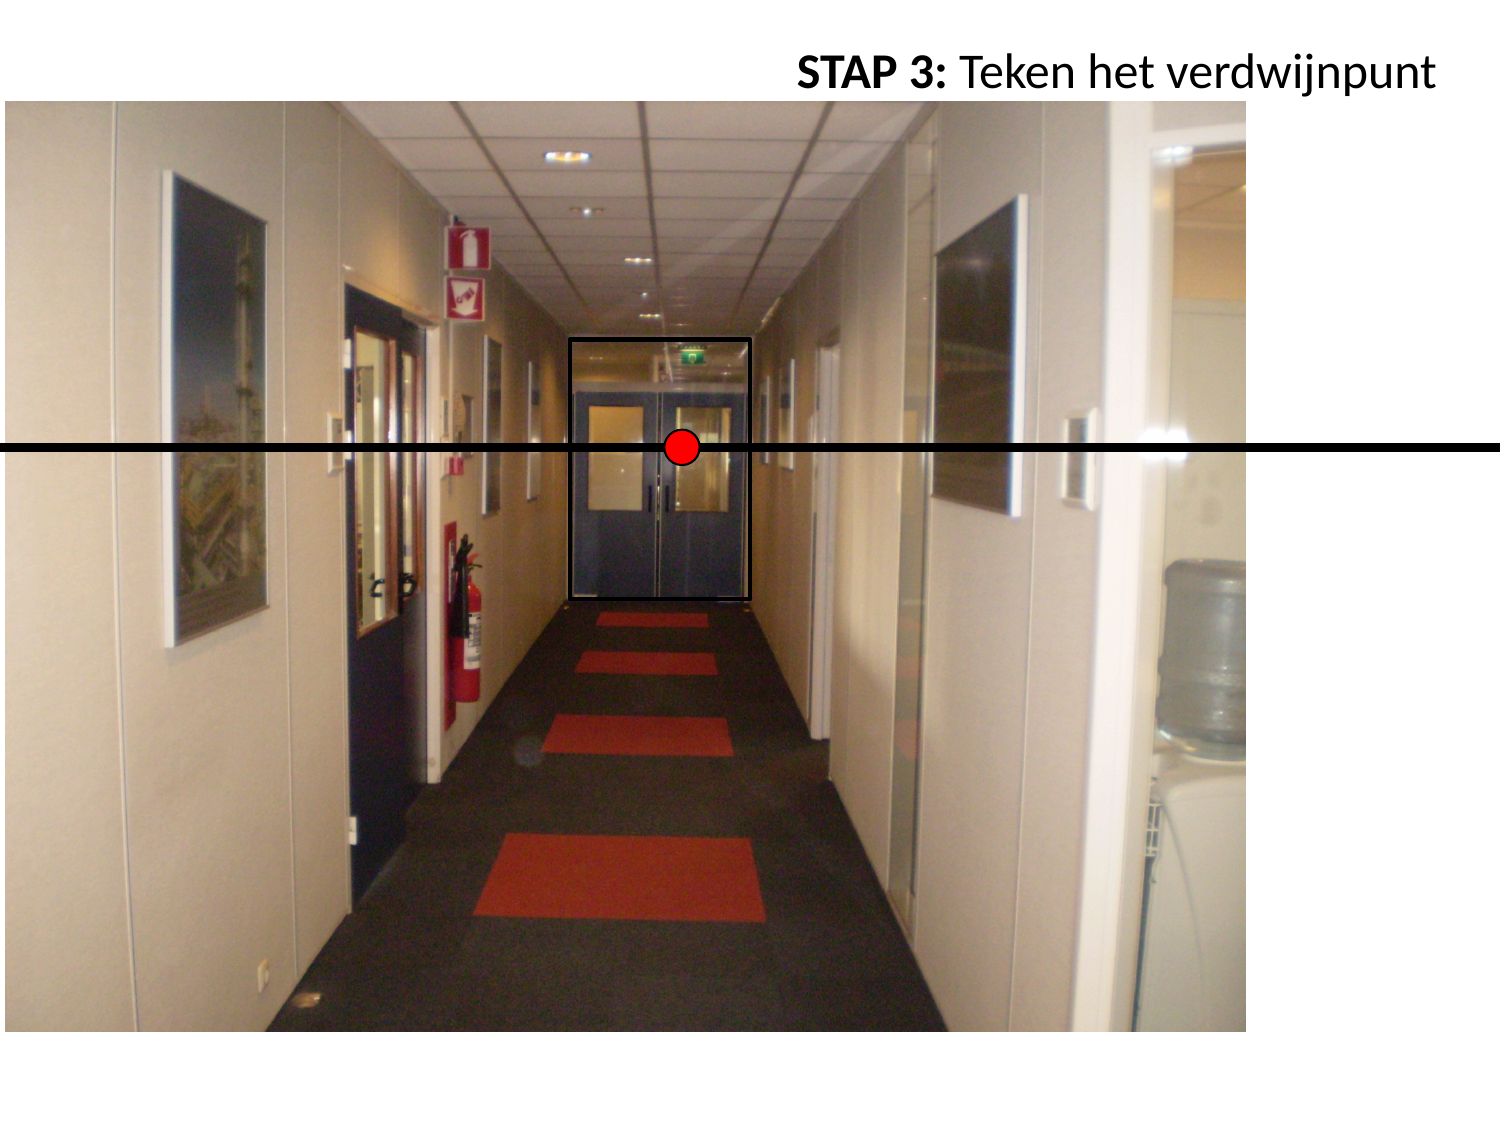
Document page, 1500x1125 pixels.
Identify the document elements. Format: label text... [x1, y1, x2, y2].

picture [4, 101, 1246, 447]
picture [4, 448, 1246, 1033]
text_box STAP 3: Teken het verdwijnpunt [761, 30, 1472, 106]
